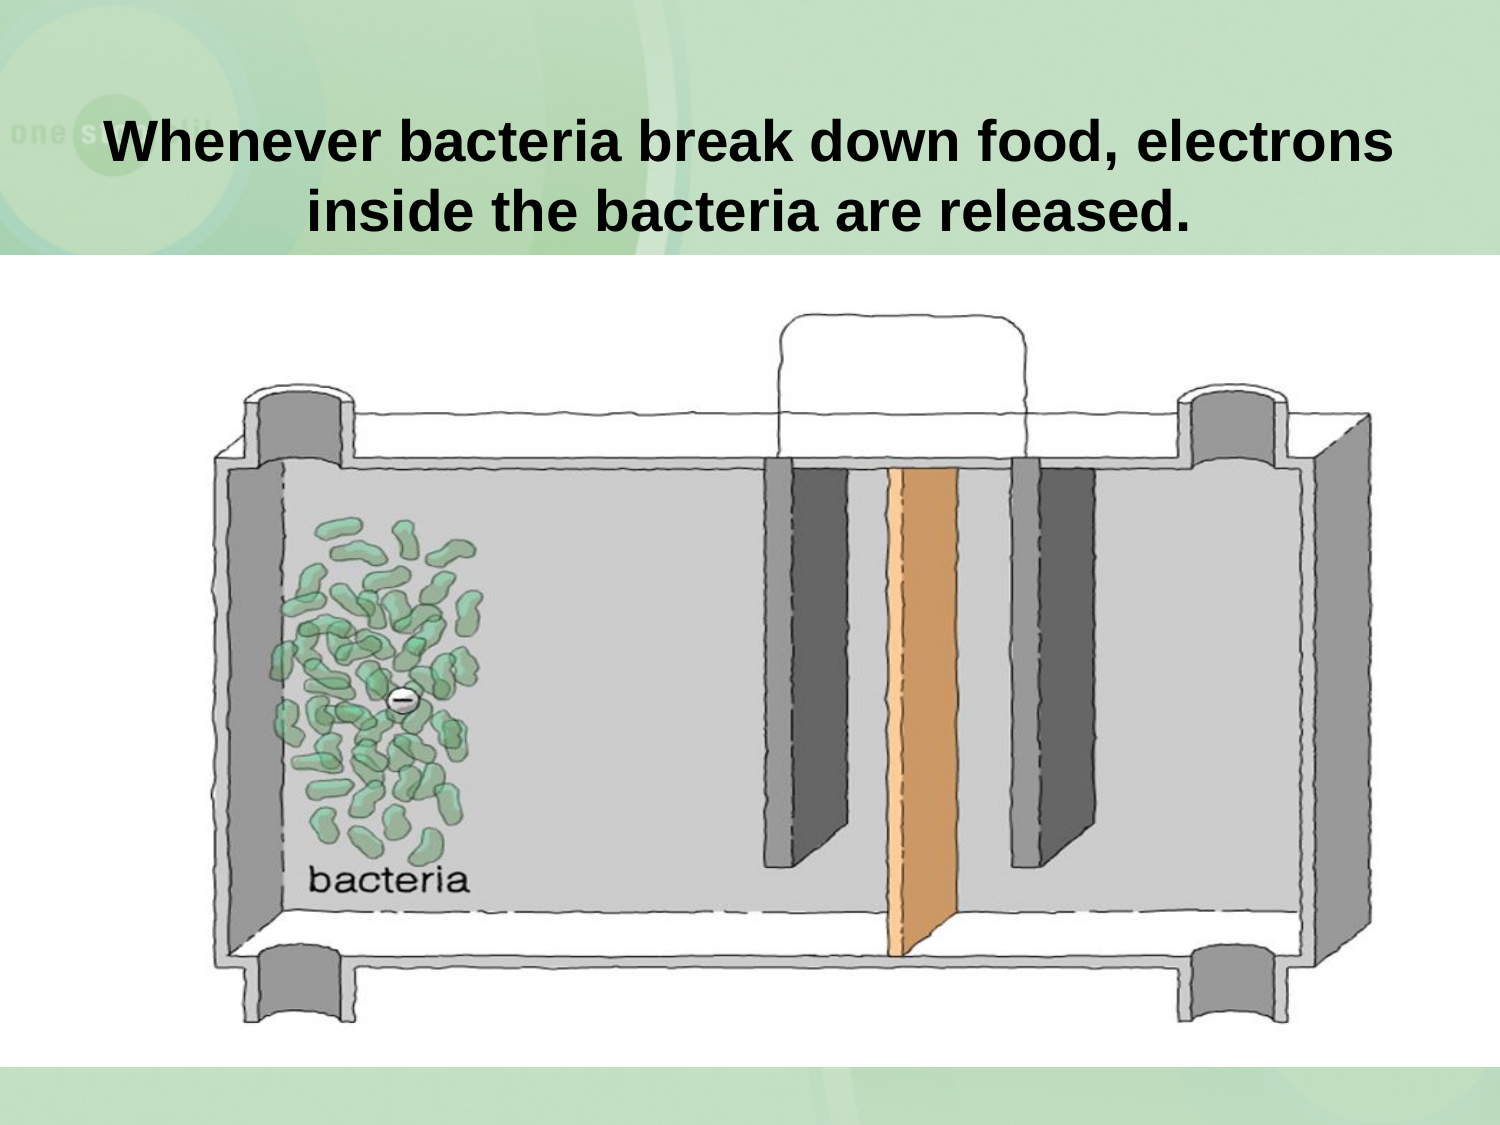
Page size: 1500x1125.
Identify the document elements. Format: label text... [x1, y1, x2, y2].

title Whenever bacteria break down food, electrons inside the bacteria are released. [75, 79, 1425, 253]
picture [0, 0, 1500, 1125]
